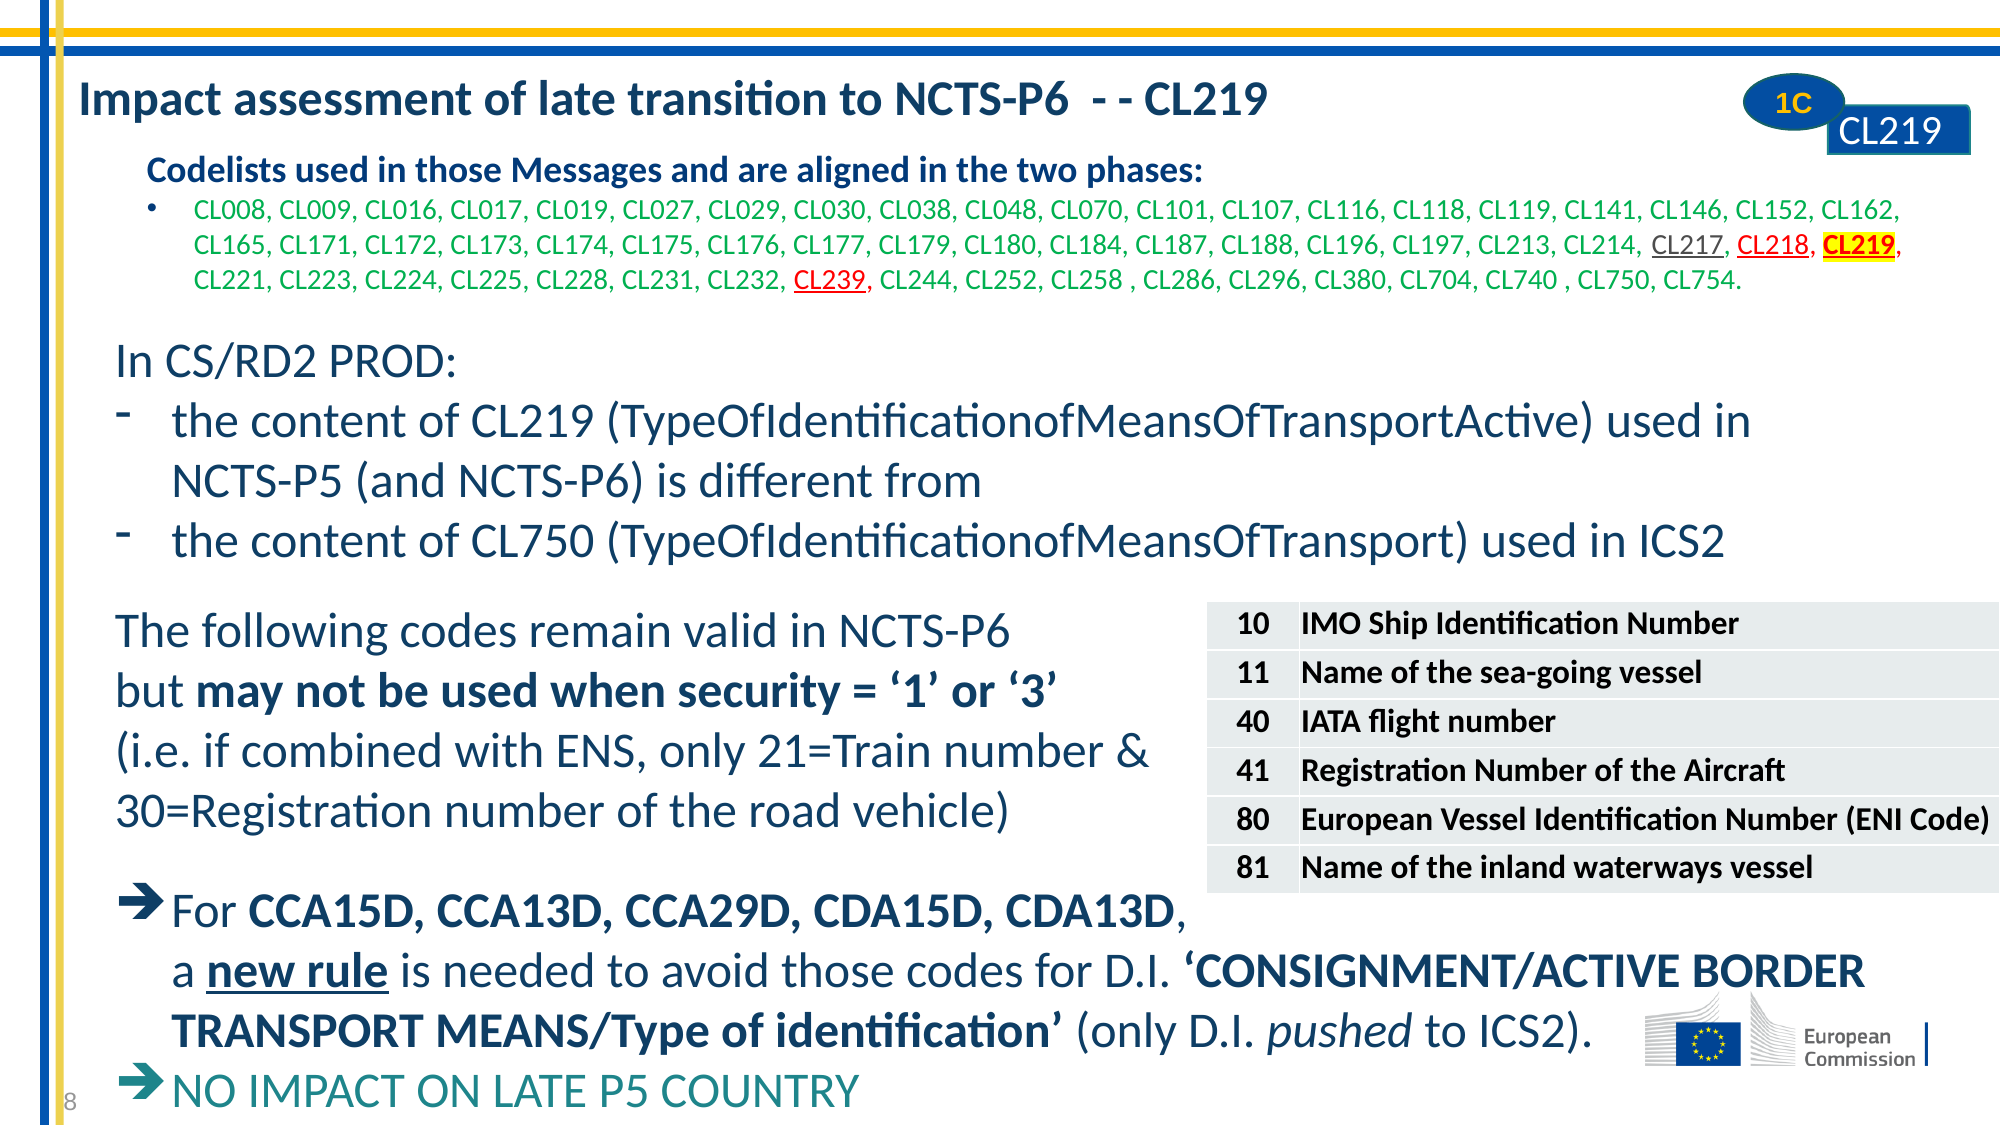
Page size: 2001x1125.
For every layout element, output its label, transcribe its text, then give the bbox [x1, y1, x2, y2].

table_cell 11 [1207, 651, 1299, 698]
text_box [64, 28, 2000, 37]
text_box [64, 46, 2000, 56]
text_box 1C [1742, 73, 1846, 131]
slide_number 8 [48, 1070, 100, 1125]
picture [1900, 991, 1928, 1066]
table_cell Name of the sea-going vessel [1300, 651, 1999, 698]
text_box [49, 28, 55, 37]
table_cell IATA flight number [1300, 700, 1999, 747]
text_box [55, 0, 64, 1070]
text_box In CS/RD2 PROD: the content of CL219 (TypeOfIdentificationofMeansOfTransportActive) used in NCTS-P5 (and NCTS-P6) is different from the content of CL750 (TypeOfIdentificationofMeansOfTransport) used in ICS2 The following codes remain valid in NCTS-P6 but may not be used when security = ‘1’ or ‘3’ (i.e. if combined with ENS, only 21=Train number & 30=Registration number of the road vehicle) For CCA15D, CCA13D, CCA29D, CDA15D, CDA13D, a new rule is needed to avoid those codes for D.I. ‘CONSIGNMENT/ACTIVE BORDER TRANSPORT MEANS/Type of identification’ (only D.I. pushed to ICS2). NO IMPACT ON LATE P5 COUNTRY [100, 320, 1900, 1125]
table_cell Registration Number of the Aircraft [1300, 748, 1999, 795]
table_cell 80 [1207, 797, 1299, 844]
text_box [0, 28, 40, 37]
text_box [49, 46, 55, 56]
table_header 10 [1207, 602, 1299, 649]
table_header IMO Ship Identification Number [1300, 602, 1999, 649]
text_box Impact assessment of late transition to NCTS-P6 - - CL219 [63, 58, 1392, 134]
text_box Codelists used in those Messages and are aligned in the two phases: CL008, CL009, CL016, CL017, CL019, CL027, CL029, CL030, CL038, CL048, CL070, CL101, CL107, CL116, CL118, CL119, CL141, CL146, CL152, CL162, CL165, CL171, CL172, CL173, CL174, CL175, CL176, CL177, CL179, CL180, CL184, CL187, CL188, CL196, CL197, CL213, CL214, CL217, CL218, CL219, CL221, CL223, CL224, CL225, CL228, CL231, CL232, CL239, CL244, CL252, CL258 , CL286, CL296, CL380, CL704, CL740 , CL750, CL754. [132, 137, 1960, 303]
text_box [0, 46, 40, 56]
table_cell 40 [1207, 700, 1299, 747]
table_cell 41 [1207, 748, 1299, 795]
text_box [40, 0, 49, 1125]
table_cell 81 [1207, 846, 1299, 893]
table_cell European Vessel Identification Number (ENI Code) [1300, 797, 1999, 844]
text_box CL219 [1826, 104, 1971, 155]
table_cell Name of the inland waterways vessel [1300, 846, 1999, 893]
